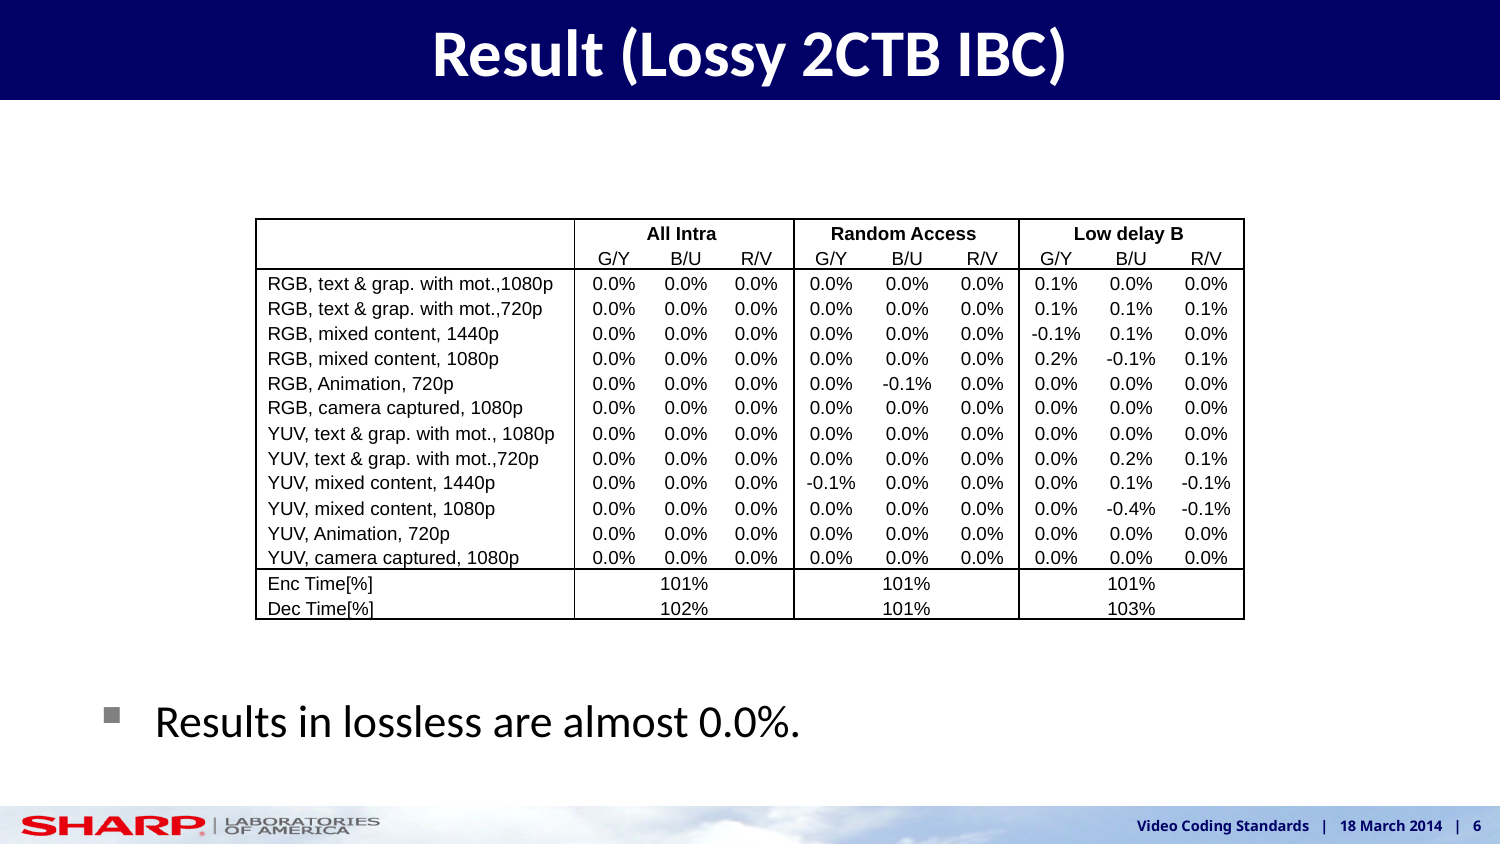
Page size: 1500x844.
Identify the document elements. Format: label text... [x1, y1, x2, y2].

table_cell 0.0% [946, 494, 1018, 519]
table_cell 0.0% [653, 369, 719, 394]
table_cell R/V [946, 244, 1018, 268]
table_cell 0.0% [869, 469, 946, 494]
table_cell -0.1% [1020, 319, 1094, 344]
table_cell 0.0% [1020, 544, 1094, 568]
table_cell 0.0% [719, 344, 793, 369]
table_cell -0.4% [1094, 494, 1169, 519]
table_cell 0.0% [653, 519, 719, 544]
table_cell 0.0% [869, 394, 946, 419]
table_cell 0.0% [719, 444, 793, 469]
table_header Low delay B [1020, 220, 1243, 244]
table_cell 0.1% [1169, 344, 1243, 369]
table_cell 0.0% [653, 344, 719, 369]
table_cell 0.0% [946, 319, 1018, 344]
table_cell B/U [869, 244, 946, 268]
table_cell 0.0% [869, 544, 946, 568]
table_cell 0.1% [1094, 319, 1169, 344]
table_cell 0.0% [575, 369, 653, 394]
table_cell -0.1% [795, 469, 869, 494]
table_cell 0.0% [869, 444, 946, 469]
table_cell 101% [795, 570, 1018, 594]
table_cell B/U [653, 244, 719, 268]
table_cell 0.0% [575, 444, 653, 469]
table_cell 0.0% [795, 319, 869, 344]
table_cell 0.0% [653, 419, 719, 444]
table_cell 0.0% [653, 544, 719, 568]
table_cell RGB, mixed content, 1440p [257, 319, 574, 344]
table_cell 0.0% [795, 394, 869, 419]
table_cell YUV, mixed content, 1440p [257, 469, 574, 494]
table_cell 0.0% [869, 270, 946, 294]
table_cell 0.0% [1094, 394, 1169, 419]
table_cell 0.0% [719, 419, 793, 444]
table_cell 0.0% [575, 494, 653, 519]
table_cell 0.0% [1169, 519, 1243, 544]
table_cell 0.0% [575, 344, 653, 369]
table_cell 0.0% [653, 444, 719, 469]
table_cell 101% [575, 570, 793, 594]
table_cell YUV, text & grap. with mot., 1080p [257, 419, 574, 444]
table_cell 102% [575, 594, 793, 618]
table_cell 0.1% [1169, 294, 1243, 319]
table_cell 0.0% [653, 494, 719, 519]
table_cell 103% [1020, 594, 1243, 618]
table_cell 0.0% [946, 419, 1018, 444]
table_cell 0.0% [719, 519, 793, 544]
table_cell 0.0% [653, 394, 719, 419]
table_cell 0.0% [653, 469, 719, 494]
table_cell [257, 244, 574, 268]
table_cell 0.0% [719, 469, 793, 494]
table_cell 0.0% [946, 544, 1018, 568]
table_cell 0.0% [795, 544, 869, 568]
table_cell 0.0% [719, 270, 793, 294]
table_cell 0.0% [946, 270, 1018, 294]
table_cell 0.0% [946, 369, 1018, 394]
table_cell 0.0% [575, 419, 653, 444]
table_cell 0.0% [1169, 270, 1243, 294]
table_cell 0.0% [719, 294, 793, 319]
table_cell 0.0% [719, 494, 793, 519]
table_cell G/Y [575, 244, 653, 268]
table_cell 0.2% [1020, 344, 1094, 369]
table_cell G/Y [1020, 244, 1094, 268]
table_cell 0.0% [795, 494, 869, 519]
table_cell 0.1% [1169, 444, 1243, 469]
table_cell RGB, text & grap. with mot.,1080p [257, 270, 574, 294]
table_cell 0.0% [719, 544, 793, 568]
table_cell 0.0% [1169, 394, 1243, 419]
table_cell RGB, text & grap. with mot.,720p [257, 294, 574, 319]
table_cell 0.0% [1169, 544, 1243, 568]
table_cell 0.0% [1094, 270, 1169, 294]
table_cell 0.0% [1169, 419, 1243, 444]
table_cell 0.0% [946, 344, 1018, 369]
table_cell 0.0% [946, 519, 1018, 544]
table_cell 0.0% [869, 294, 946, 319]
table_cell 0.0% [1020, 519, 1094, 544]
table_cell 0.0% [719, 394, 793, 419]
table_cell 0.2% [1094, 444, 1169, 469]
text_box Results in lossless are almost 0.0%. [87, 684, 1425, 777]
table_cell 0.0% [795, 294, 869, 319]
table_cell 0.0% [1169, 369, 1243, 394]
table_cell 0.0% [653, 270, 719, 294]
table_header All Intra [575, 220, 793, 244]
table_cell 0.0% [575, 270, 653, 294]
table_cell R/V [1169, 244, 1243, 268]
table_cell 0.0% [1020, 394, 1094, 419]
table_cell 0.0% [795, 419, 869, 444]
title Result (Lossy 2CTB IBC) [16, 0, 1484, 101]
table_cell Enc Time[%] [257, 570, 574, 594]
table_cell 0.1% [1020, 270, 1094, 294]
table_cell -0.1% [869, 369, 946, 394]
table_cell 0.0% [1094, 519, 1169, 544]
table_cell 0.0% [719, 369, 793, 394]
table_cell 0.0% [1169, 319, 1243, 344]
table_cell 0.0% [795, 444, 869, 469]
table_cell 0.0% [795, 344, 869, 369]
table_header Random Access [795, 220, 1018, 244]
table_cell 0.0% [1020, 494, 1094, 519]
table_cell 0.0% [719, 319, 793, 344]
table_cell YUV, Animation, 720p [257, 519, 574, 544]
table_cell 0.0% [575, 469, 653, 494]
table_cell RGB, camera captured, 1080p [257, 394, 574, 419]
table_cell 0.0% [653, 319, 719, 344]
table_cell 0.1% [1094, 294, 1169, 319]
table_cell Dec Time[%] [257, 594, 574, 618]
table_cell 0.0% [575, 294, 653, 319]
table_cell 0.0% [575, 319, 653, 344]
table_cell -0.1% [1169, 494, 1243, 519]
table_cell RGB, mixed content, 1080p [257, 344, 574, 369]
table_cell 0.0% [869, 319, 946, 344]
table_cell R/V [719, 244, 793, 268]
table_cell RGB, Animation, 720p [257, 369, 574, 394]
table_cell 0.0% [1020, 469, 1094, 494]
table_cell B/U [1094, 244, 1169, 268]
table_cell 0.0% [1094, 544, 1169, 568]
table_cell 0.0% [1020, 444, 1094, 469]
table_cell 0.0% [869, 419, 946, 444]
table_cell 101% [795, 594, 1018, 618]
table_cell 0.1% [1094, 469, 1169, 494]
table_cell 0.0% [575, 544, 653, 568]
table_cell YUV, camera captured, 1080p [257, 544, 574, 568]
table_cell 0.0% [1094, 419, 1169, 444]
table_cell 0.0% [869, 344, 946, 369]
table_cell 0.0% [1020, 369, 1094, 394]
picture [0, 806, 1500, 844]
table_cell 0.0% [653, 294, 719, 319]
table_cell G/Y [795, 244, 869, 268]
table_cell YUV, mixed content, 1080p [257, 494, 574, 519]
table_cell 0.0% [946, 294, 1018, 319]
table_cell 0.0% [795, 519, 869, 544]
table_cell 0.0% [795, 369, 869, 394]
table_header [257, 220, 574, 244]
table_cell 0.0% [1094, 369, 1169, 394]
table_cell 0.0% [946, 469, 1018, 494]
table_cell YUV, text & grap. with mot.,720p [257, 444, 574, 469]
table_cell 0.0% [1020, 419, 1094, 444]
table_cell -0.1% [1169, 469, 1243, 494]
table_cell 0.0% [869, 519, 946, 544]
table_cell 0.0% [795, 270, 869, 294]
table_cell -0.1% [1094, 344, 1169, 369]
table_cell 0.0% [946, 394, 1018, 419]
table_cell 0.0% [575, 519, 653, 544]
table_cell 0.0% [946, 444, 1018, 469]
table_cell 101% [1020, 570, 1243, 594]
table_cell 0.0% [575, 394, 653, 419]
table_cell 0.0% [869, 494, 946, 519]
table_cell 0.1% [1020, 294, 1094, 319]
